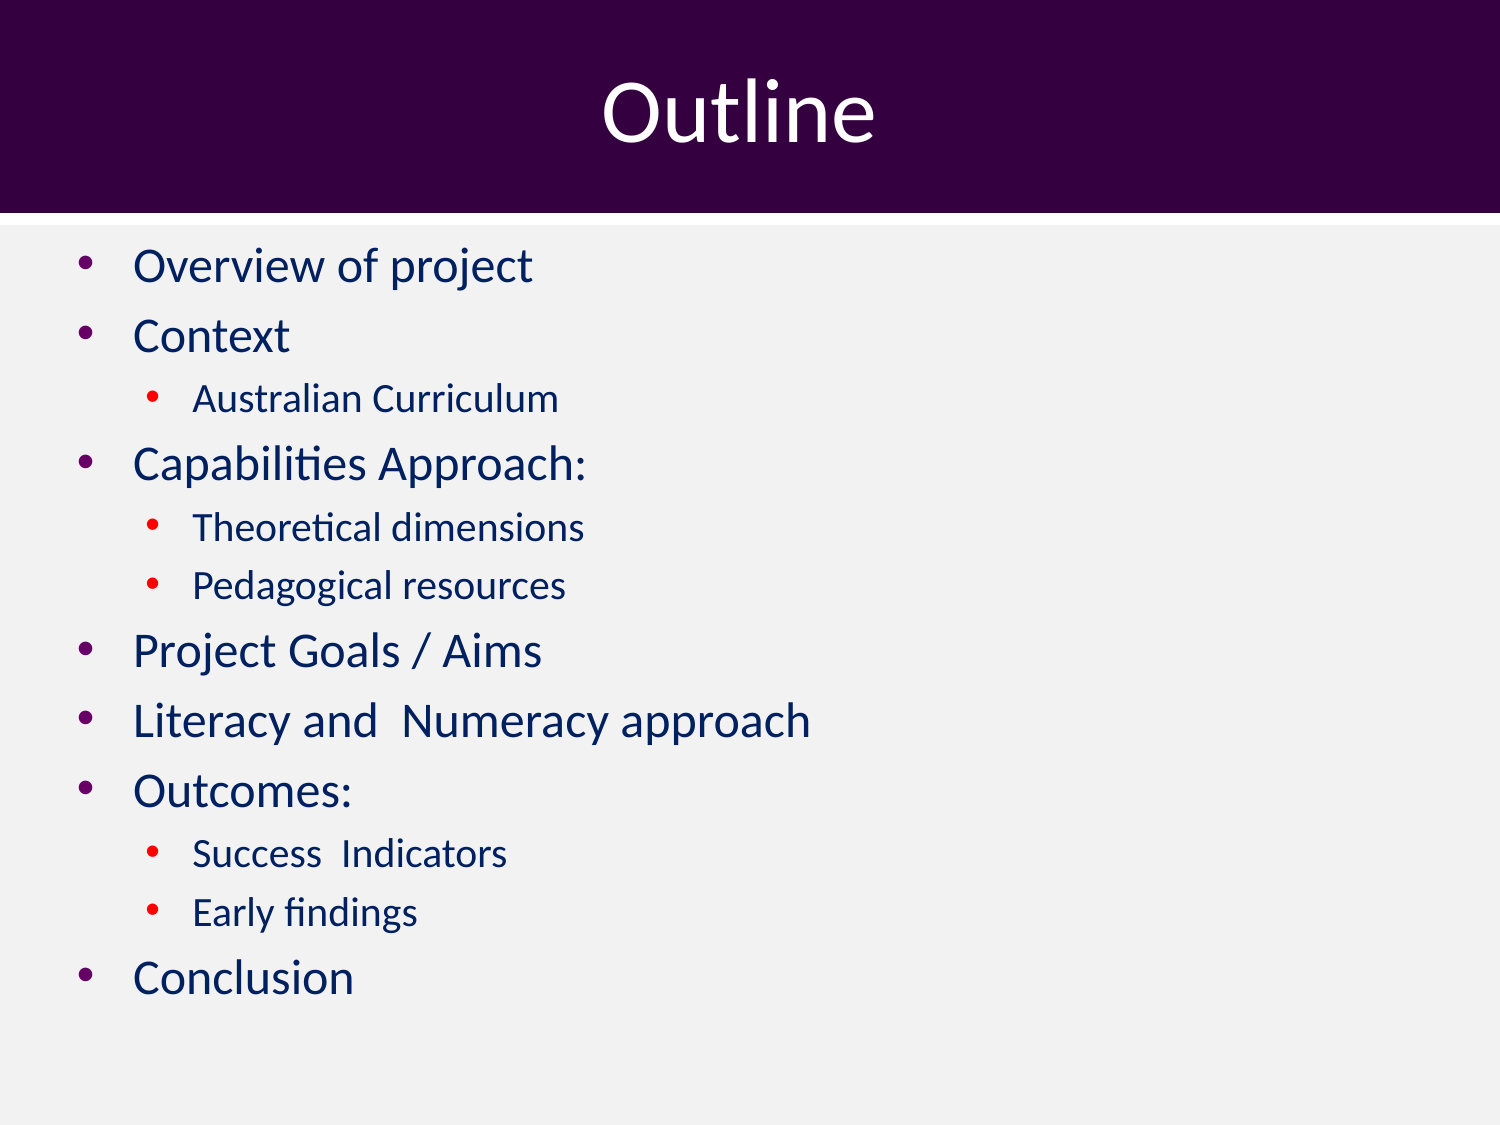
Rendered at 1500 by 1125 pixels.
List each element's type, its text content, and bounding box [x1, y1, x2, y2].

list Overview of project Context Australian Curriculum Capabilities Approach: Theoretical dimensions Pedagogical resources Project Goals / Aims Literacy and Numeracy approach Outcomes: Success Indicators Early findings Conclusion [0, 224, 1500, 1125]
title Outline [0, 0, 1500, 213]
